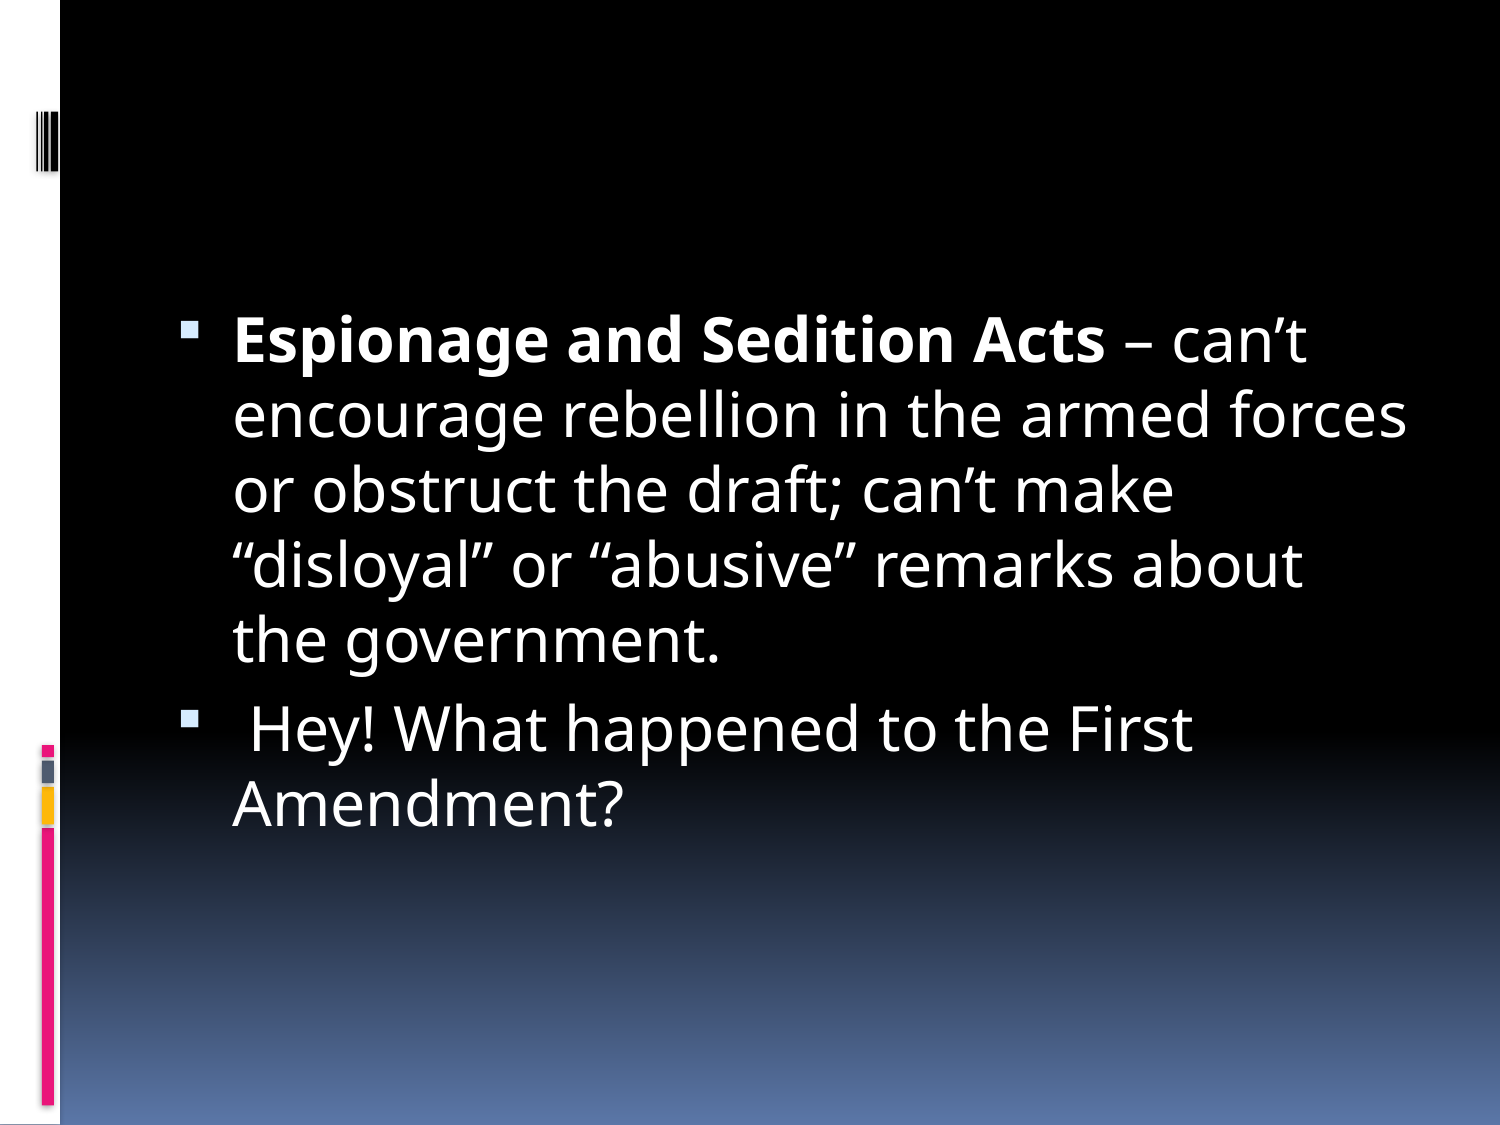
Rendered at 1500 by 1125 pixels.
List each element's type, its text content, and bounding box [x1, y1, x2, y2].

list Espionage and Sedition Acts – can’t encourage rebellion in the armed forces or obstruct the draft; can’t make “disloyal” or “abusive” remarks about the government. Hey! What happened to the First Amendment? [150, 292, 1425, 1043]
